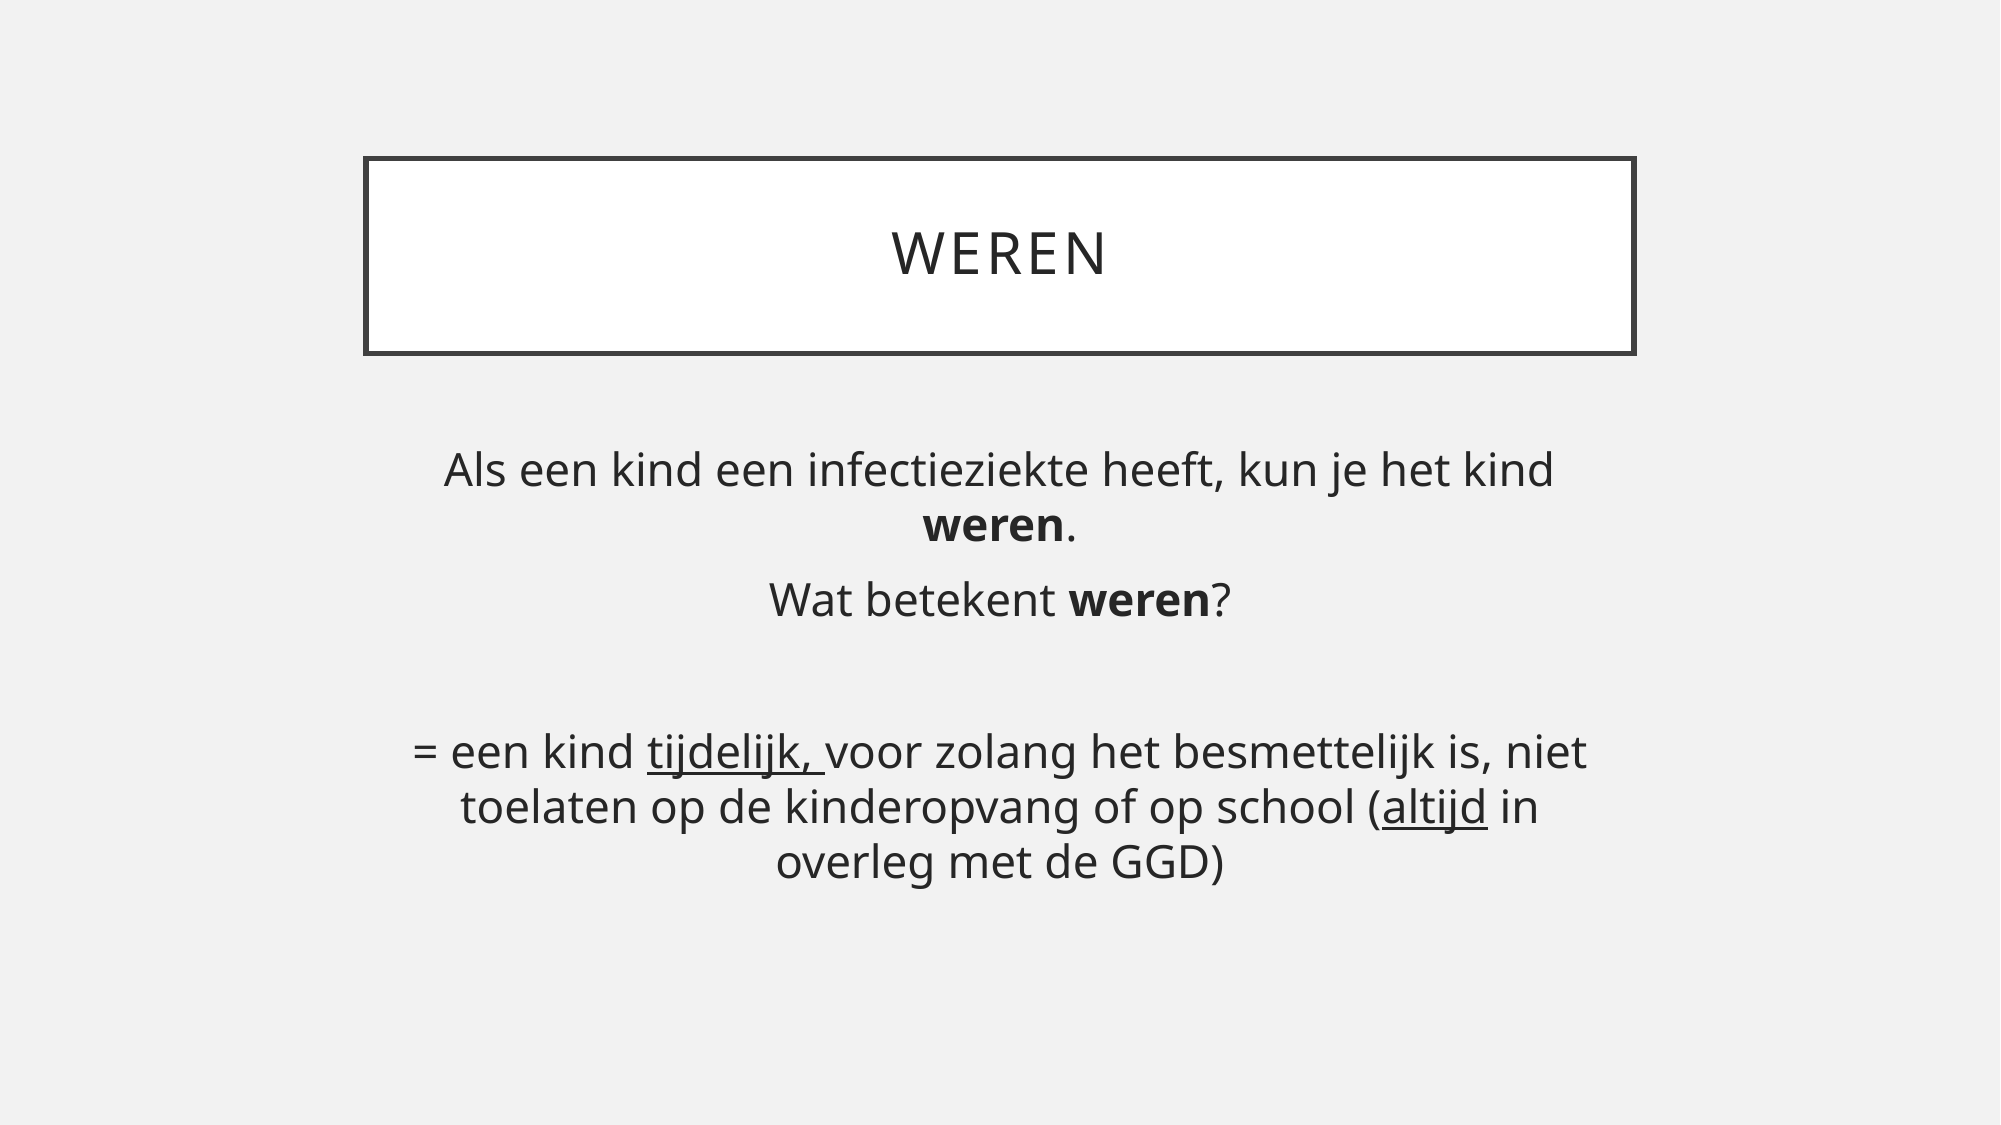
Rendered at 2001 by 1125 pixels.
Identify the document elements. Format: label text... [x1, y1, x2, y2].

list Als een kind een infectieziekte heeft, kun je het kind weren. Wat betekent weren? = een kind tijdelijk, voor zolang het besmettelijk is, niet toelaten op de kinderopvang of op school (altijd in overleg met de GGD) [366, 432, 1634, 942]
title weren [363, 156, 1637, 356]
